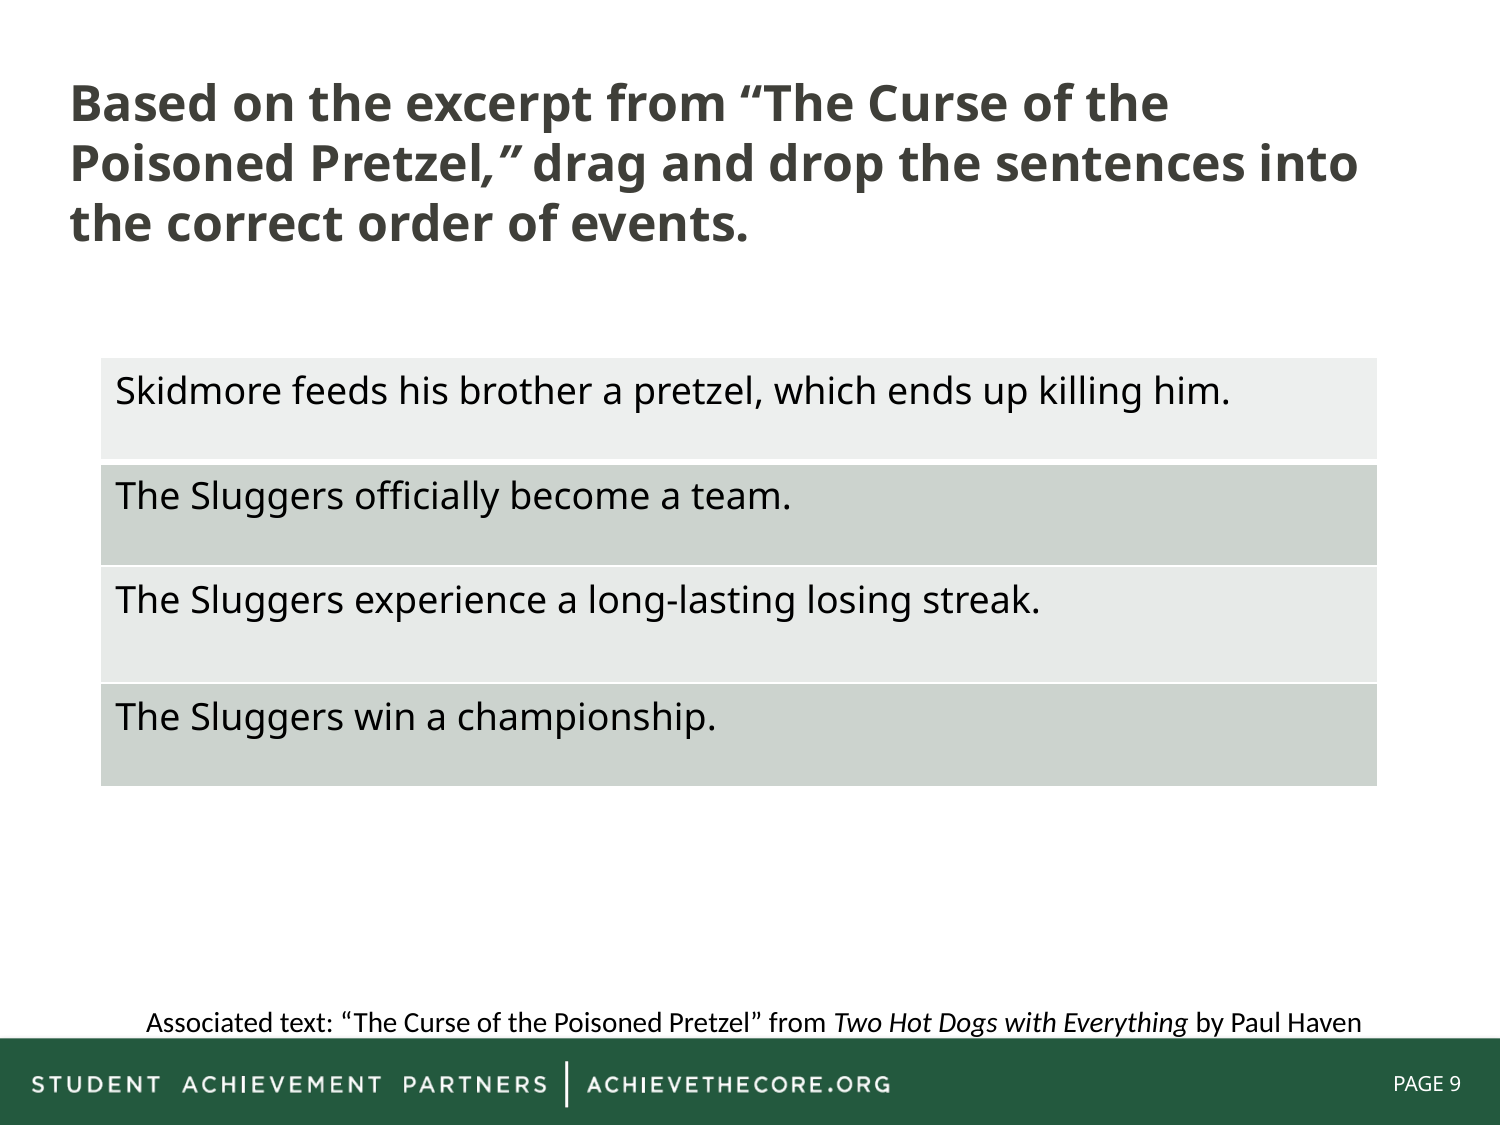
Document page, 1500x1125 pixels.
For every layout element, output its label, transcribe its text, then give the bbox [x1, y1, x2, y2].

text_box Associated text: “The Curse of the Poisoned Pretzel” from Two Hot Dogs with Everything by Paul Haven [131, 996, 1384, 1046]
table_cell The Sluggers officially become a team. [101, 465, 1377, 565]
table_cell The Sluggers win a championship. [101, 684, 1377, 786]
table_cell The Sluggers experience a long-lasting losing streak. [101, 567, 1377, 682]
list Based on the excerpt from “The Curse of the Poisoned Pretzel,” drag and drop the sentences into the correct order of events. [54, 64, 1415, 1005]
table_header Skidmore feeds his brother a pretzel, which ends up killing him. [101, 358, 1377, 459]
